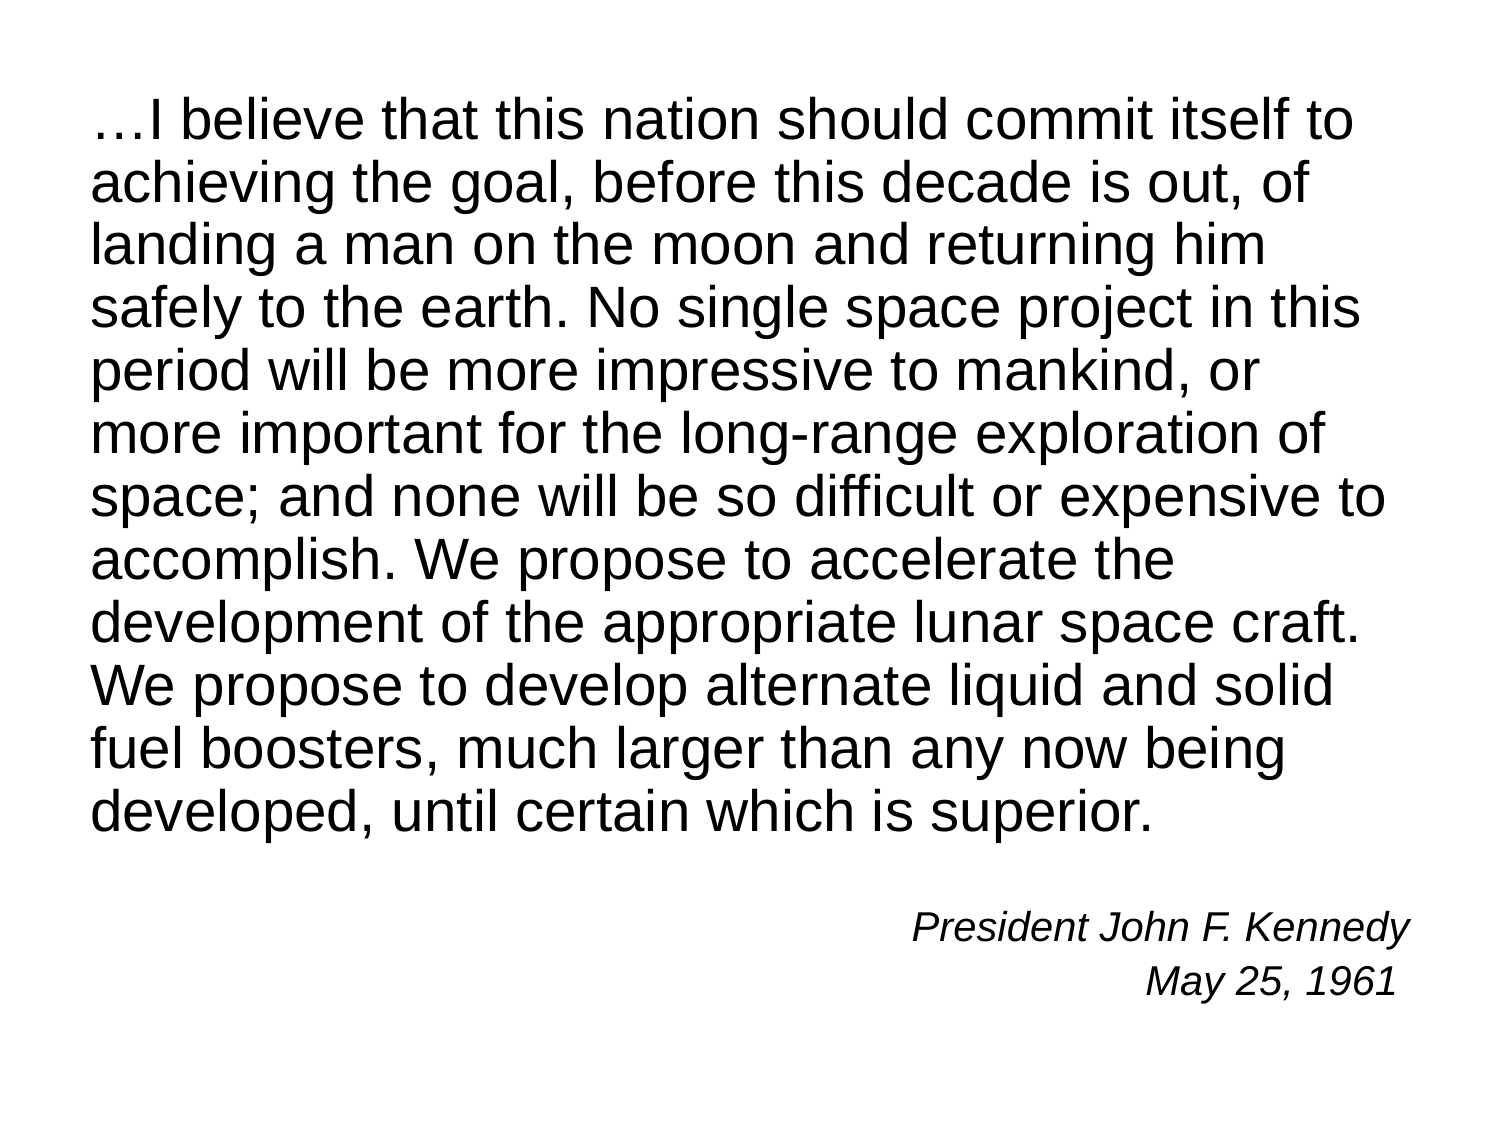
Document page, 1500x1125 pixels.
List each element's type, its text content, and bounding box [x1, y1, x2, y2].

list …I believe that this nation should commit itself to achieving the goal, before this decade is out, of landing a man on the moon and returning him safely to the earth. No single space project in this period will be more impressive to mankind, or more important for the long-range exploration of space; and none will be so difficult or expensive to accomplish. We propose to accelerate the development of the appropriate lunar space craft. We propose to develop alternate liquid and solid fuel boosters, much larger than any now being developed, until certain which is superior. President John F. Kennedy May 25, 1961 [74, 80, 1426, 1022]
